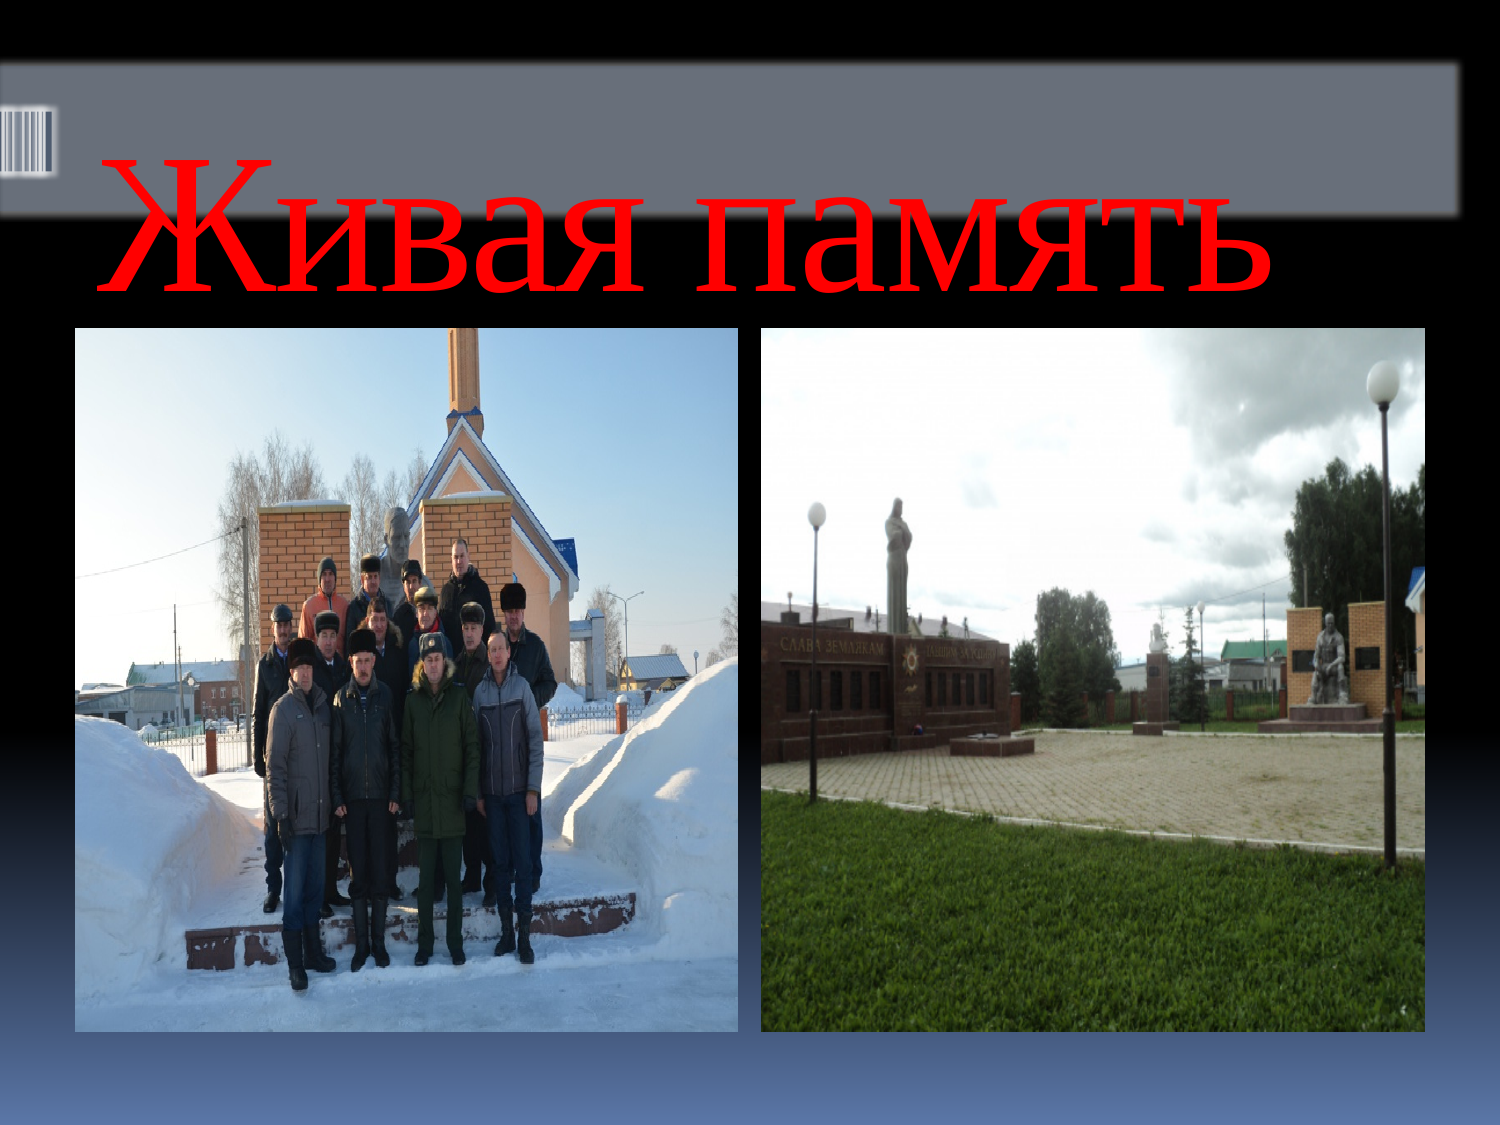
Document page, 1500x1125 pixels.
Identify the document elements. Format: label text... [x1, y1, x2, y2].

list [761, 327, 1426, 1032]
title Живая память [82, 83, 1358, 293]
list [74, 327, 739, 1032]
